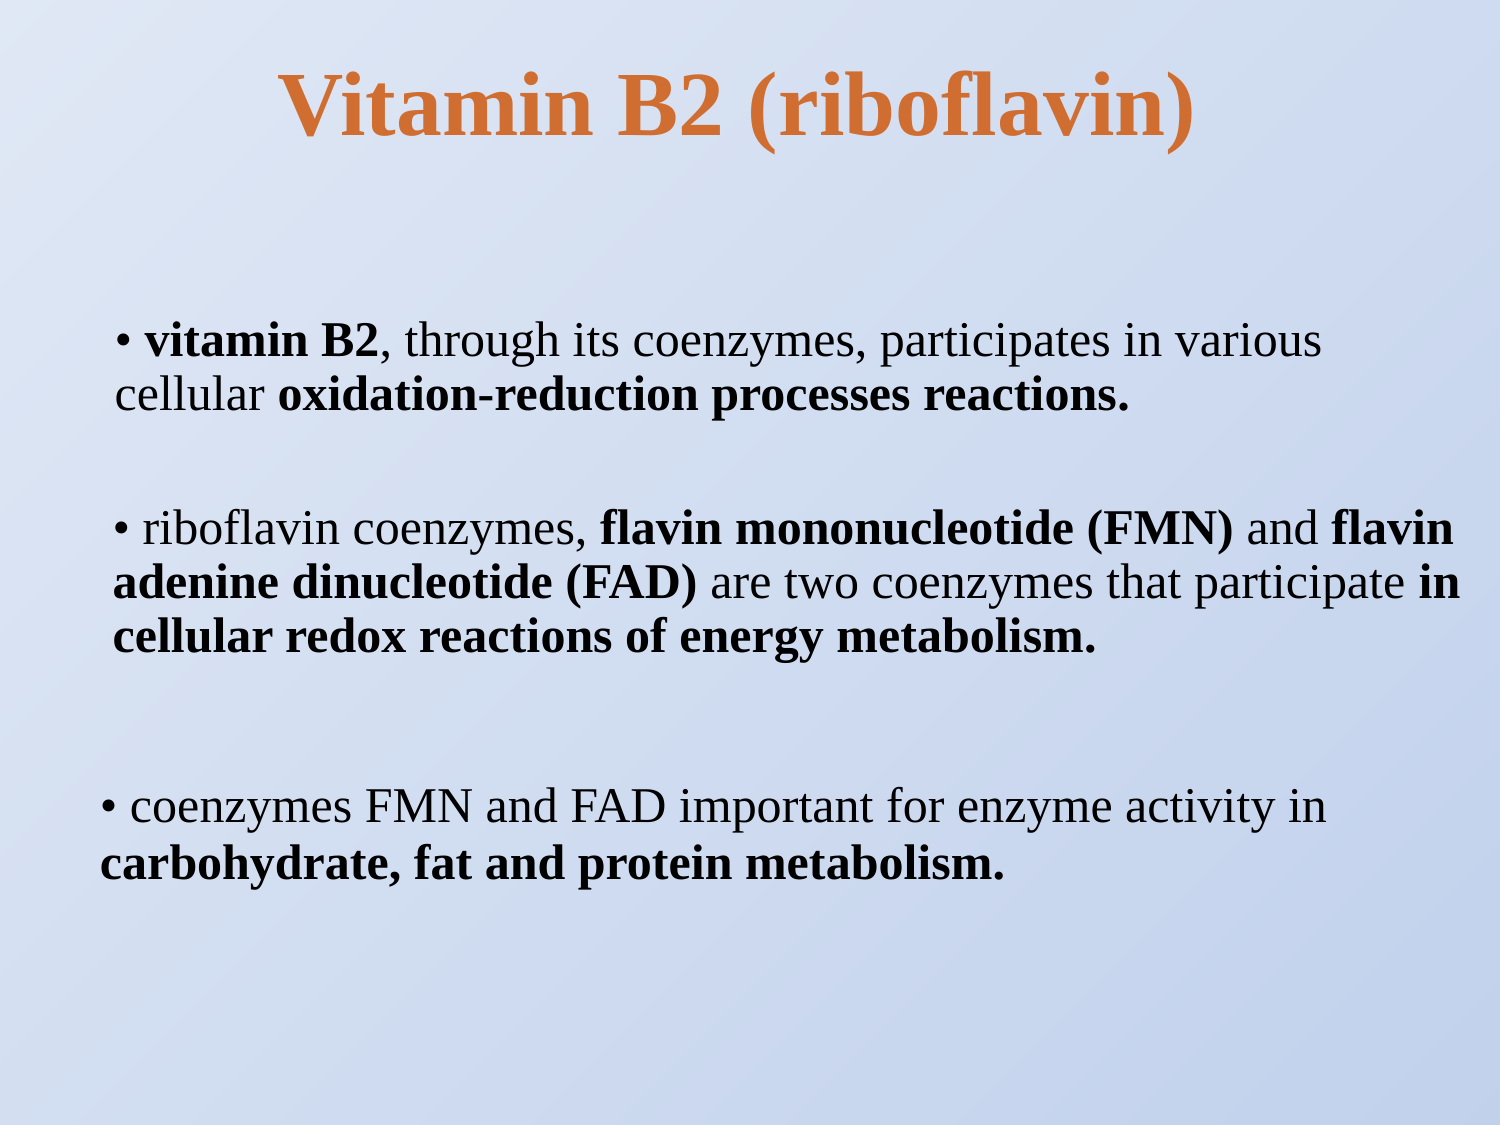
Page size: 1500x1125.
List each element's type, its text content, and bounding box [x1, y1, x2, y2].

text_box • riboflavin coenzymes, flavin mononucleotide (FMN) and flavin adenine dinucleotide (FAD) are two coenzymes that participate in cellular redox reactions of energy metabolism. [112, 499, 1463, 717]
text_box • vitamin B2, through its coenzymes, participates in various cellular oxidation-reduction processes reactions. [114, 312, 1425, 476]
text_box Vitamin B2 (riboflavin) [252, 49, 1198, 261]
text_box • coenzymes FMN and FAD important for enzyme activity in carbohydrate, fat and protein metabolism. [99, 774, 1375, 948]
